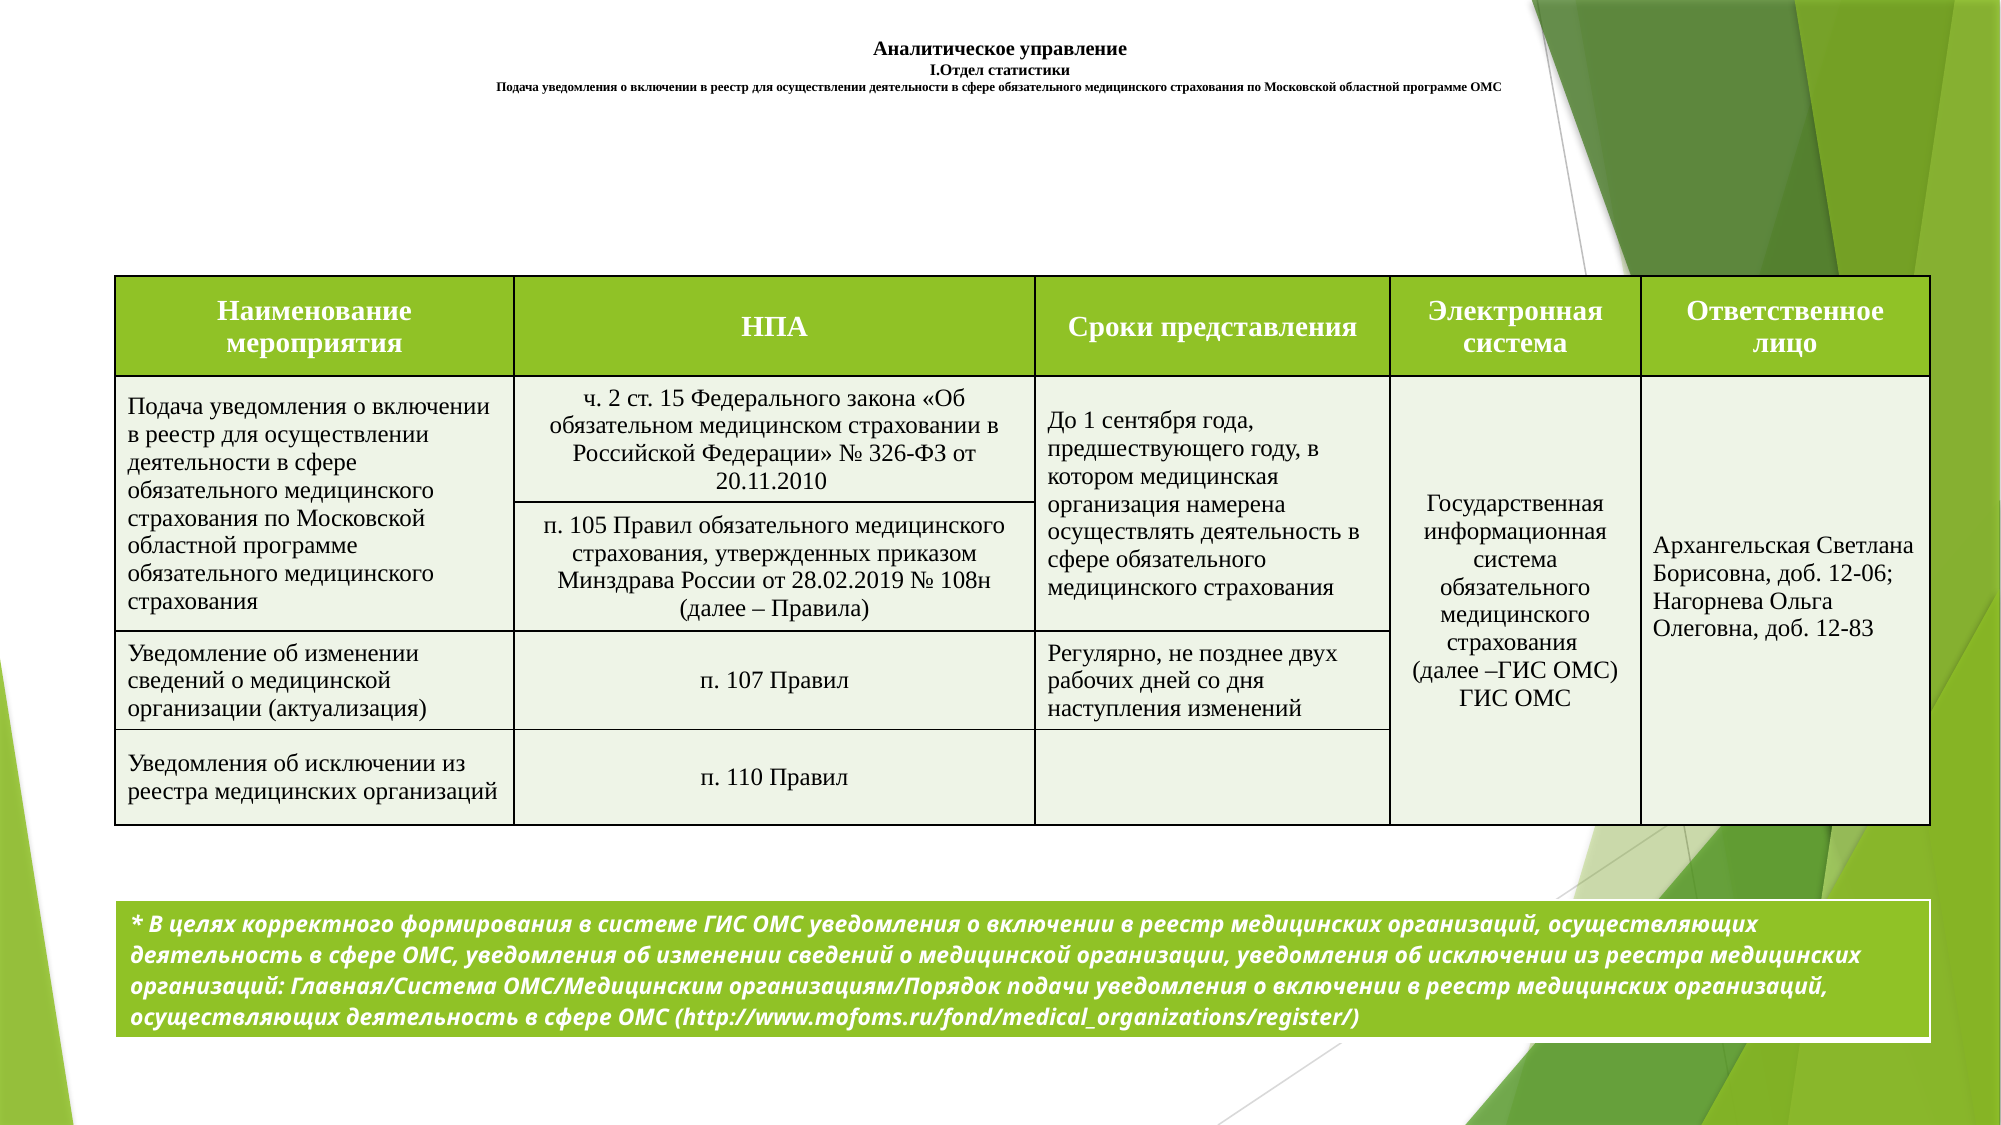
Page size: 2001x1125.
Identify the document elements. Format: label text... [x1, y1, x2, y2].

table_cell п. 110 Правил [515, 730, 1034, 824]
table_header * В целях корректного формирования в системе ГИС ОМС уведомления о включении в реестр медицинских организаций, осуществляющих деятельность в сфере ОМС, уведомления об изменении сведений о медицинской организации, уведомления об исключении из реестра медицинских организаций: Главная/Система ОМС/Медицинским организациям/Порядок подачи уведомления о включении в реестр медицинских организаций, осуществляющих деятельность в сфере ОМС (http://www.mofoms.ru/fond/medical_organizations/register/) [116, 901, 1929, 1037]
table_header Сроки представления [1036, 277, 1389, 375]
table_cell Регулярно, не позднее двух рабочих дней со дня наступления изменений [1036, 632, 1389, 729]
table_cell Архангельская Светлана Борисовна, доб. 12-06; Нагорнева Ольга Олеговна, доб. 12-83 [1642, 377, 1929, 824]
table_header Наименование мероприятия [116, 277, 513, 375]
table_cell п. 107 Правил [515, 632, 1034, 729]
table_cell Уведомление об изменении сведений о медицинской организации (актуализация) [116, 632, 513, 729]
table_cell Уведомления об исключении из реестра медицинских организаций [116, 730, 513, 824]
table_cell Государственная информационная система обязательного медицинского страхования (далее –ГИС ОМС) ГИС ОМС [1391, 377, 1640, 824]
table_cell Подача уведомления о включении в реестр для осуществлении деятельности в сфере обязательного медицинского страхования по Московской областной программе обязательного медицинского страхования [116, 377, 513, 630]
table_cell [1036, 730, 1389, 824]
title Аналитическое управление I.Отдел статистики Подача уведомления о включении в реестр для осуществлении деятельности в сфере обязательного медицинского страхования по Московской областной программе ОМС [137, 27, 1863, 119]
table_cell До 1 сентября года, предшествующего году, в котором медицинская организация намерена осуществлять деятельность в сфере обязательного медицинского страхования [1036, 377, 1389, 630]
table_cell ч. 2 ст. 15 Федерального закона «Об обязательном медицинском страховании в Российской Федерации» № 326-ФЗ от 20.11.2010 [515, 377, 1034, 501]
table_header НПА [515, 277, 1034, 375]
table_header Ответственное лицо [1642, 277, 1929, 375]
table_header Электронная система [1391, 277, 1640, 375]
table_cell п. 105 Правил обязательного медицинского страхования, утвержденных приказом Минздрава России от 28.02.2019 № 108н (далее – Правила) [515, 503, 1034, 630]
